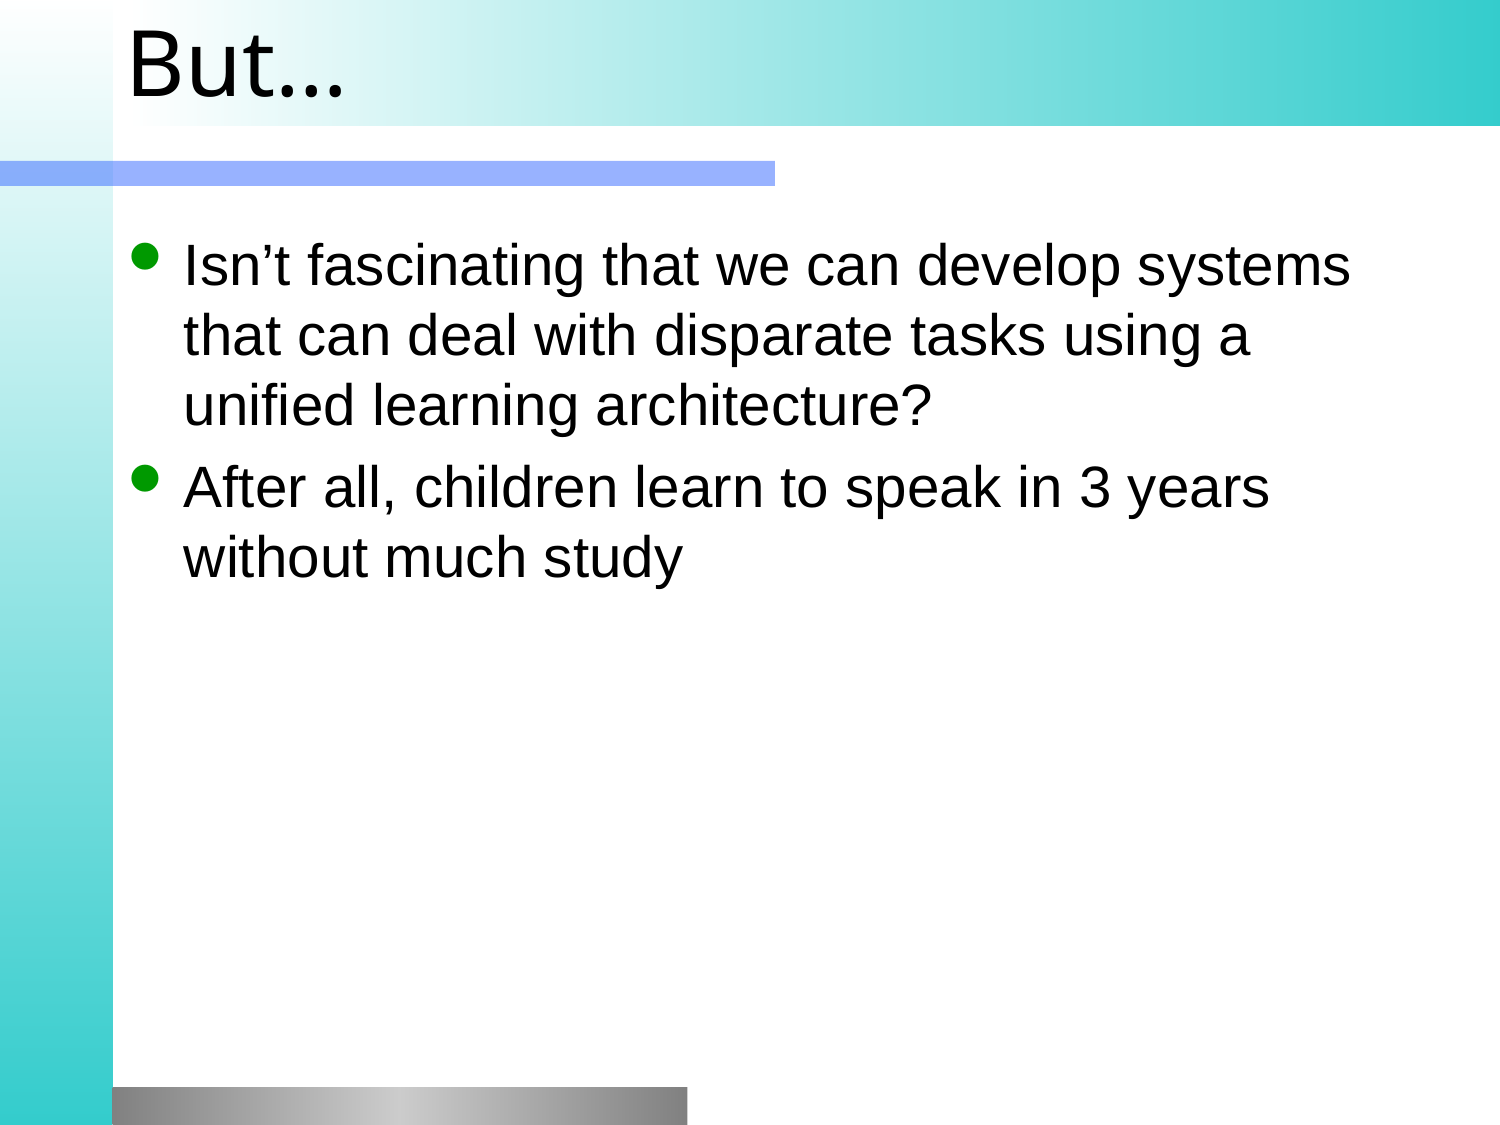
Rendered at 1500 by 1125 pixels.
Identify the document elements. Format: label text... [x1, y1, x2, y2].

title But… [110, 0, 1386, 121]
list Isn’t fascinating that we can develop systems that can deal with disparate tasks using a unified learning architecture? After all, children learn to speak in 3 years without much study [112, 219, 1388, 1073]
